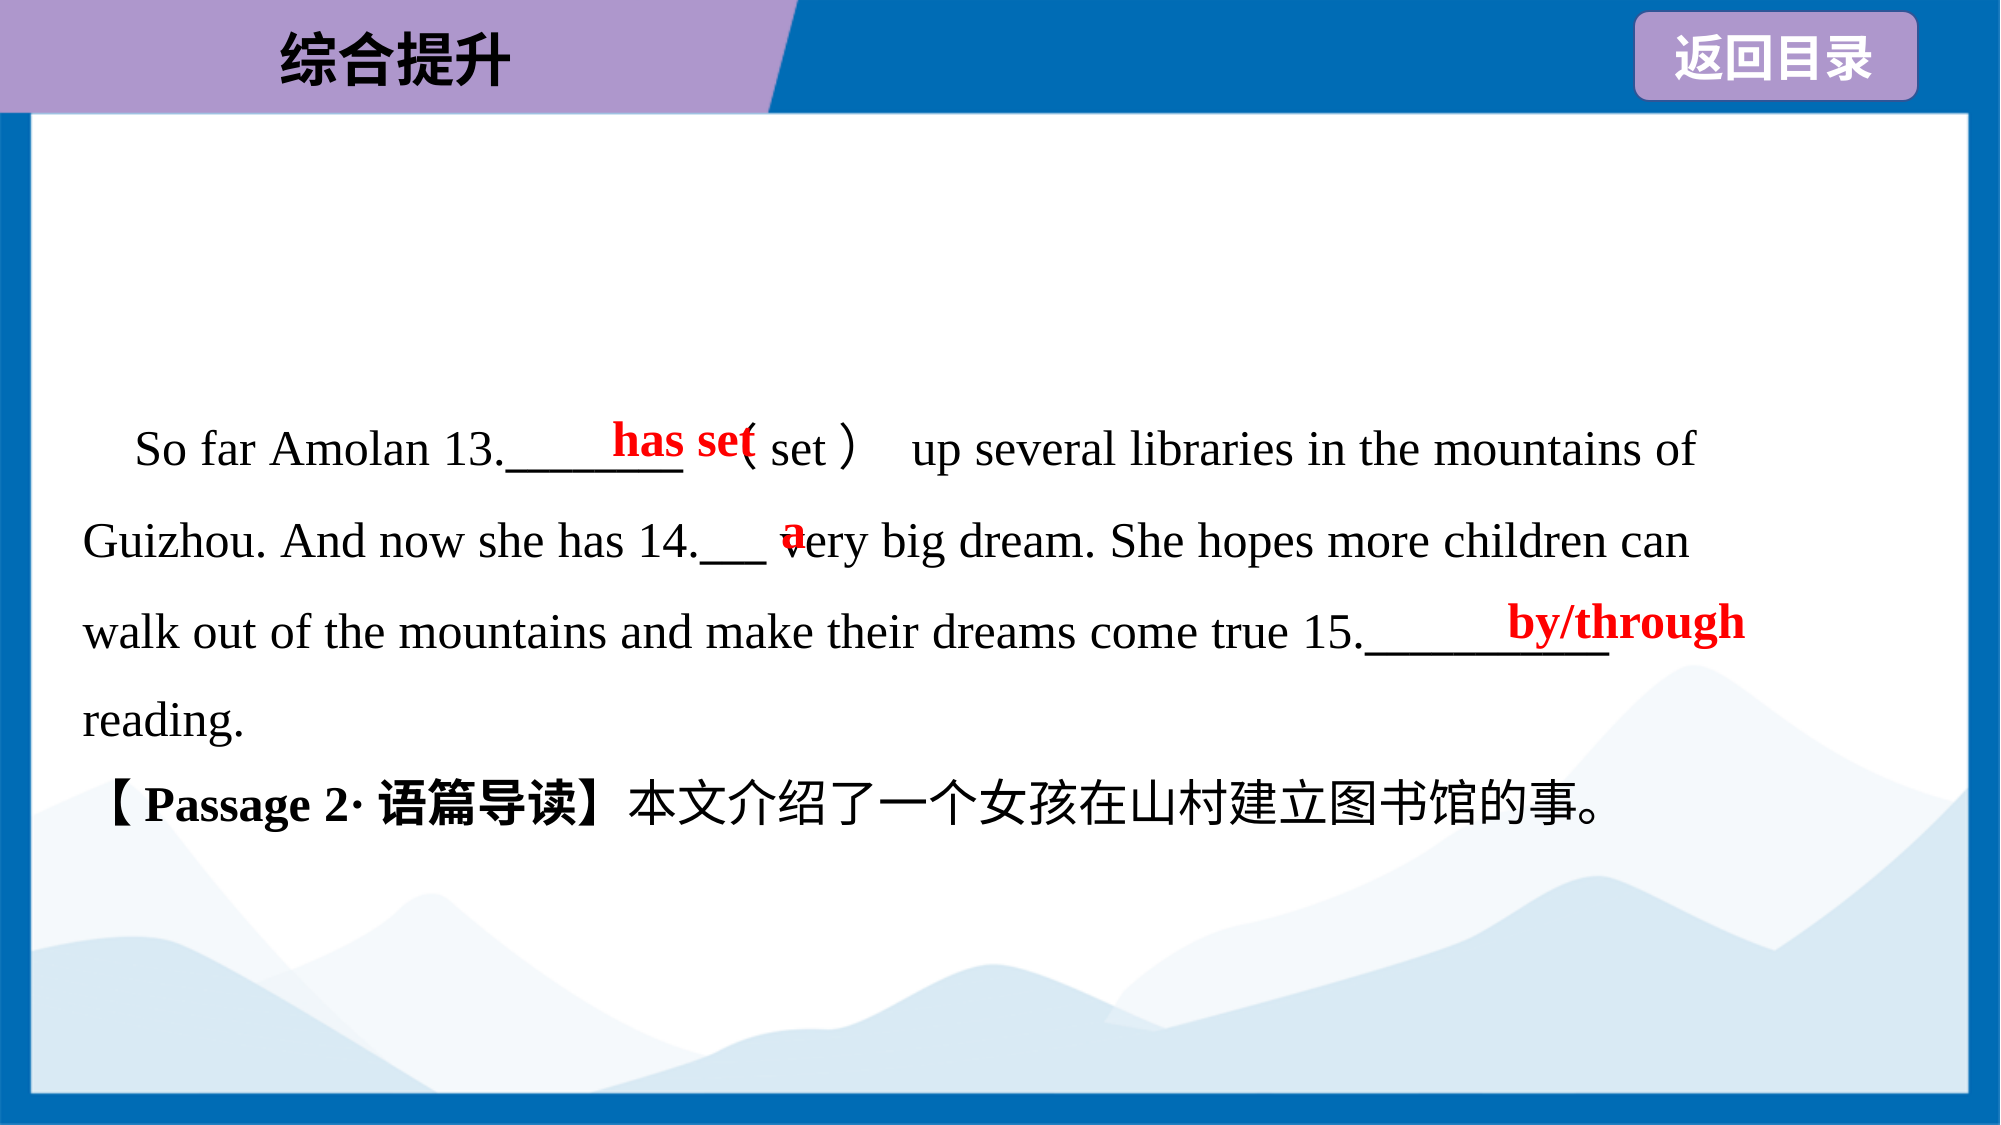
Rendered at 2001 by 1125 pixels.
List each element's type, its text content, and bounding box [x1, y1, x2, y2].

text_box by/through [1489, 560, 1764, 640]
text_box has set [587, 379, 780, 458]
text_box So far Amolan 13.________ （set） up several libraries in the mountains of Guizhou. And now she has 14.___ very big dream. She hopes more children can walk out of the mountains and make their dreams come true 15.___________ reading. [82, 384, 1917, 738]
text_box a [763, 471, 825, 550]
text_box 【Passage 2·语篇导读】本文介绍了一个女孩在山村建立图书馆的事。 [82, 744, 1917, 822]
picture [0, 0, 2000, 1125]
